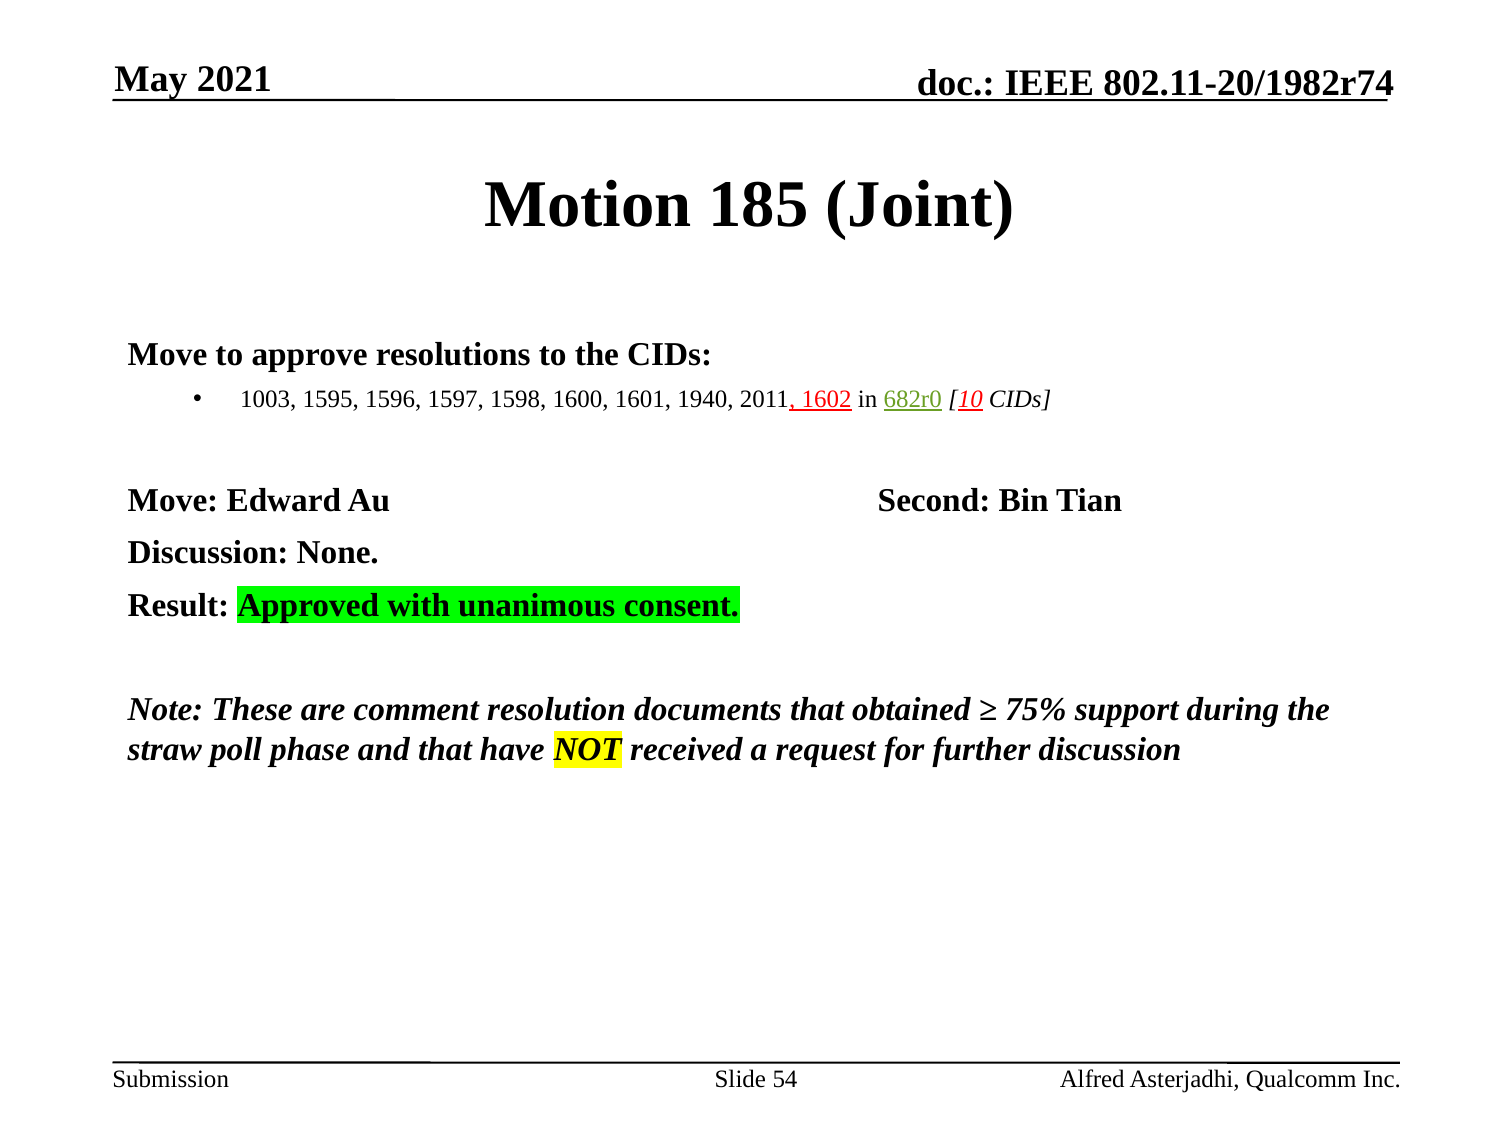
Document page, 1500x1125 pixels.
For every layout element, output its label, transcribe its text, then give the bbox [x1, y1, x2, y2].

title Motion 185 (Joint) [112, 112, 1388, 288]
footer Alfred Asterjadhi, Qualcomm Inc. [878, 1061, 1402, 1093]
list Move to approve resolutions to the CIDs: 1003, 1595, 1596, 1597, 1598, 1600, 1601, 1940, 2011, 1602 in 682r0 [10 CIDs] Move: Edward Au Second: Bin Tian Discussion: None. Result: Approved with unanimous consent. Note: These are comment resolution documents that obtained ≥ 75% support during the straw poll phase and that have NOT received a request for further discussion [112, 324, 1388, 1000]
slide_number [114, 54, 423, 100]
slide_number Slide 54 [712, 1061, 800, 1123]
